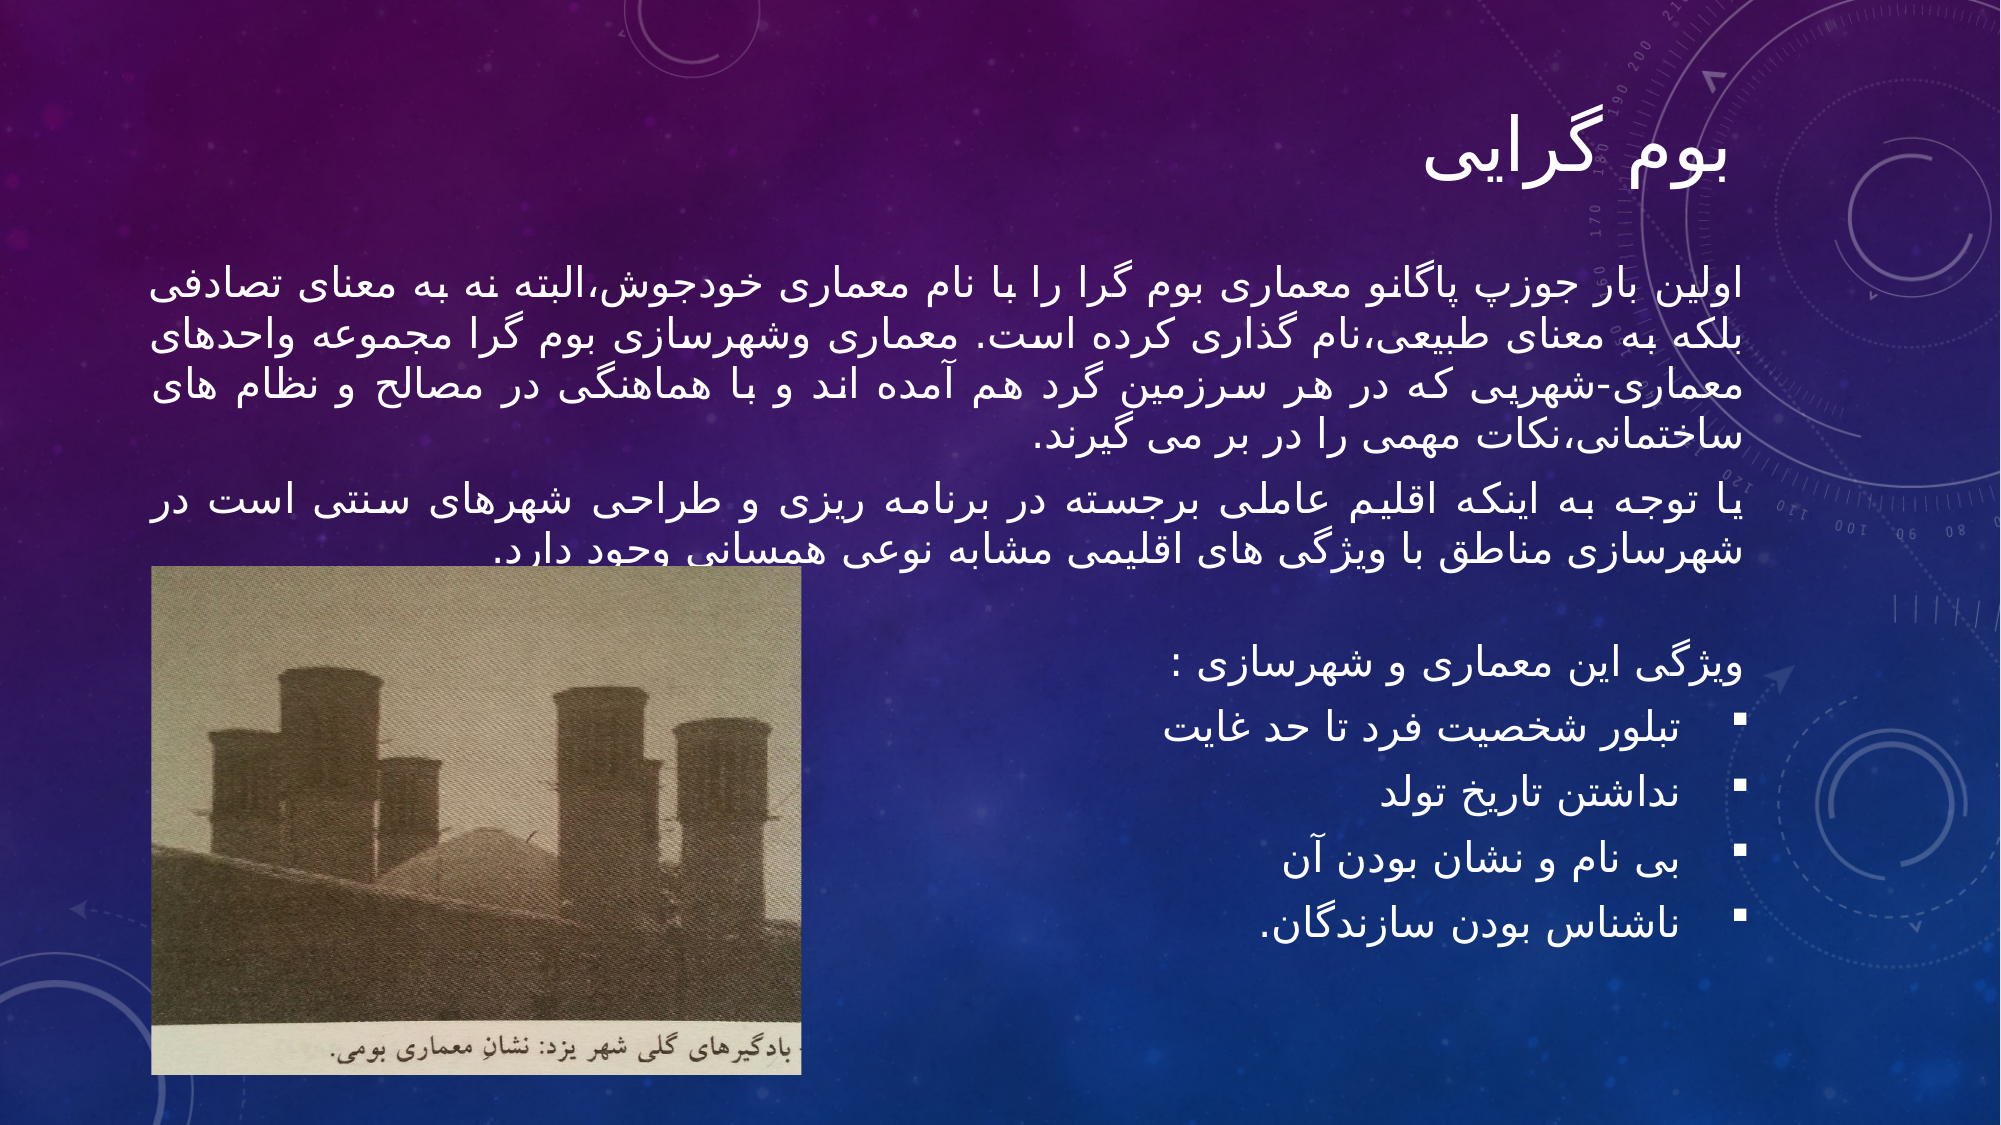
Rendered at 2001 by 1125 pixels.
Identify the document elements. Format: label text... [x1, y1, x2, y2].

picture [0, 0, 2001, 1125]
list اولین بار جوزپ پاگانو معماری بوم گرا را با نام معماری خودجوش،البته نه به معنای تصادفی بلکه به معنای طبیعی،نام گذاری کرده است. معماری وشهرسازی بوم گرا مجموعه واحدهای معماری-شهریی که در هر سرزمین گرد هم آمده اند و با هماهنگی در مصالح و نظام های ساختمانی،نکات مهمی را در بر می گیرند. یا توجه به اینکه اقلیم عاملی برجسته در برنامه ریزی و طراحی شهرهای سنتی است در شهرسازی مناطق با ویژگی های اقلیمی مشابه نوعی همسانی وجود دارد. ویژگی این معماری و شهرسازی : تبلور شخصیت فرد تا حد غایت نداشتن تاریخ تولد بی نام و نشان بودن آن ناشناس بودن سازندگان. [132, 243, 1760, 958]
title بوم گرایی [210, 32, 1748, 243]
